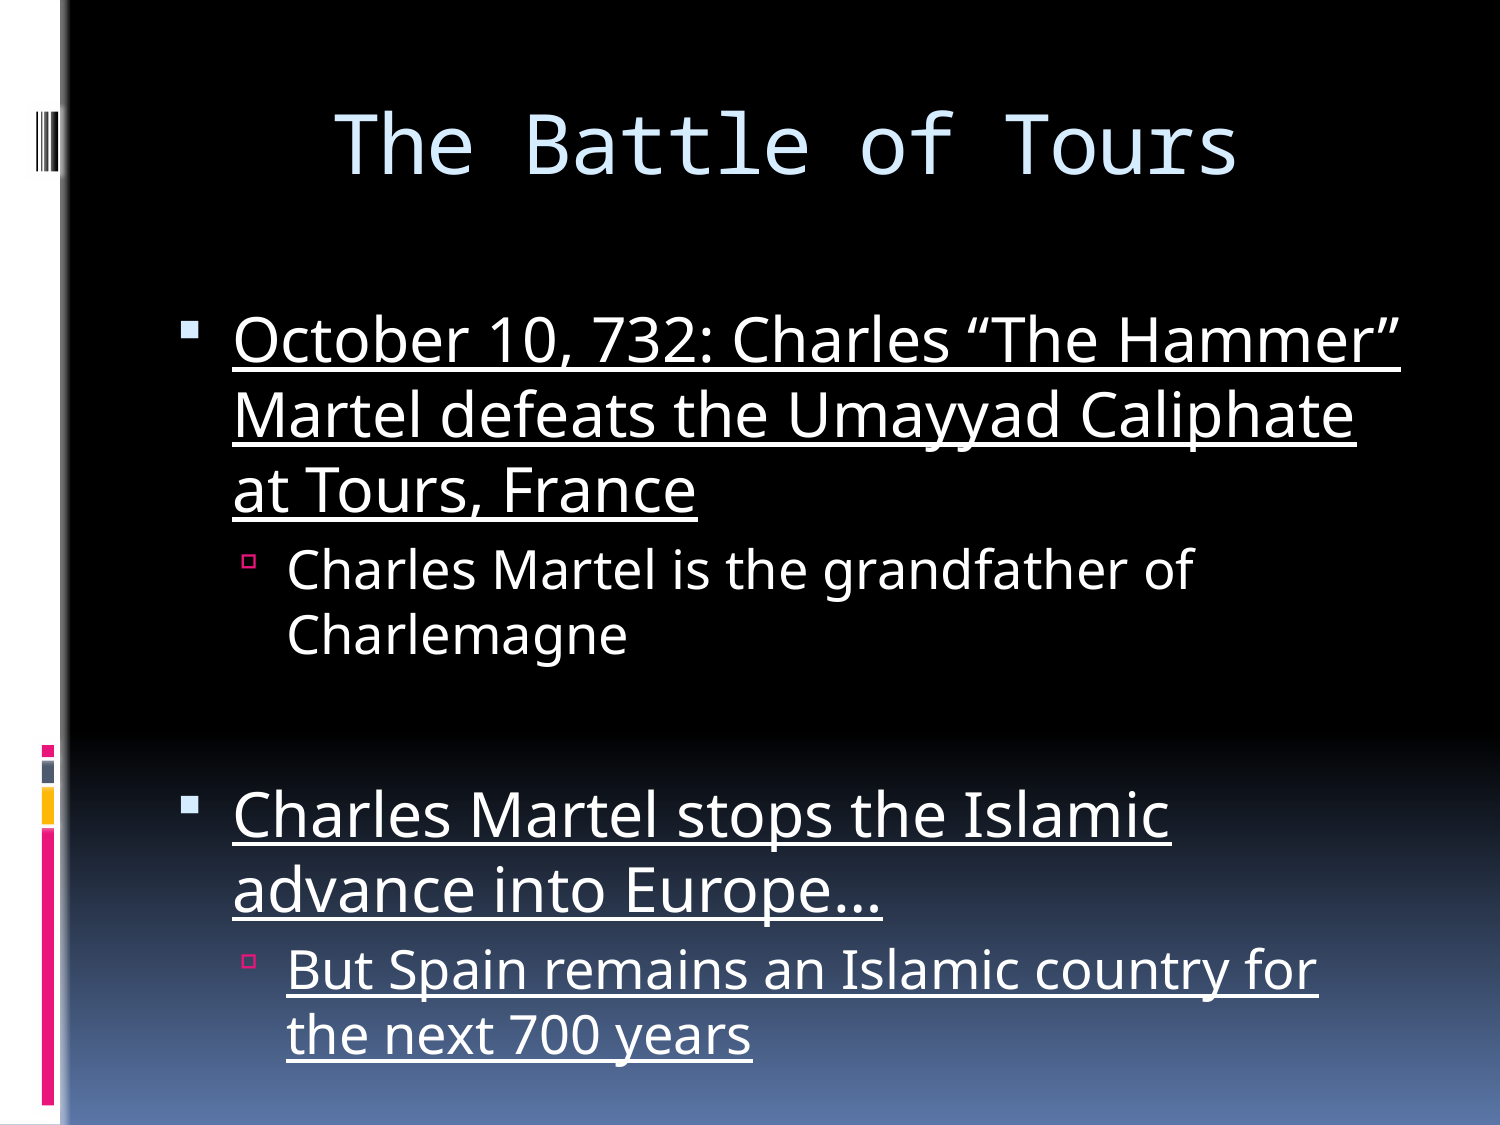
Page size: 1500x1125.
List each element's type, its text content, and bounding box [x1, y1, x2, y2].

title The Battle of Tours [150, 83, 1425, 234]
list October 10, 732: Charles “The Hammer” Martel defeats the Umayyad Caliphate at Tours, France Charles Martel is the grandfather of Charlemagne Charles Martel stops the Islamic advance into Europe… But Spain remains an Islamic country for the next 700 years [150, 292, 1425, 1043]
